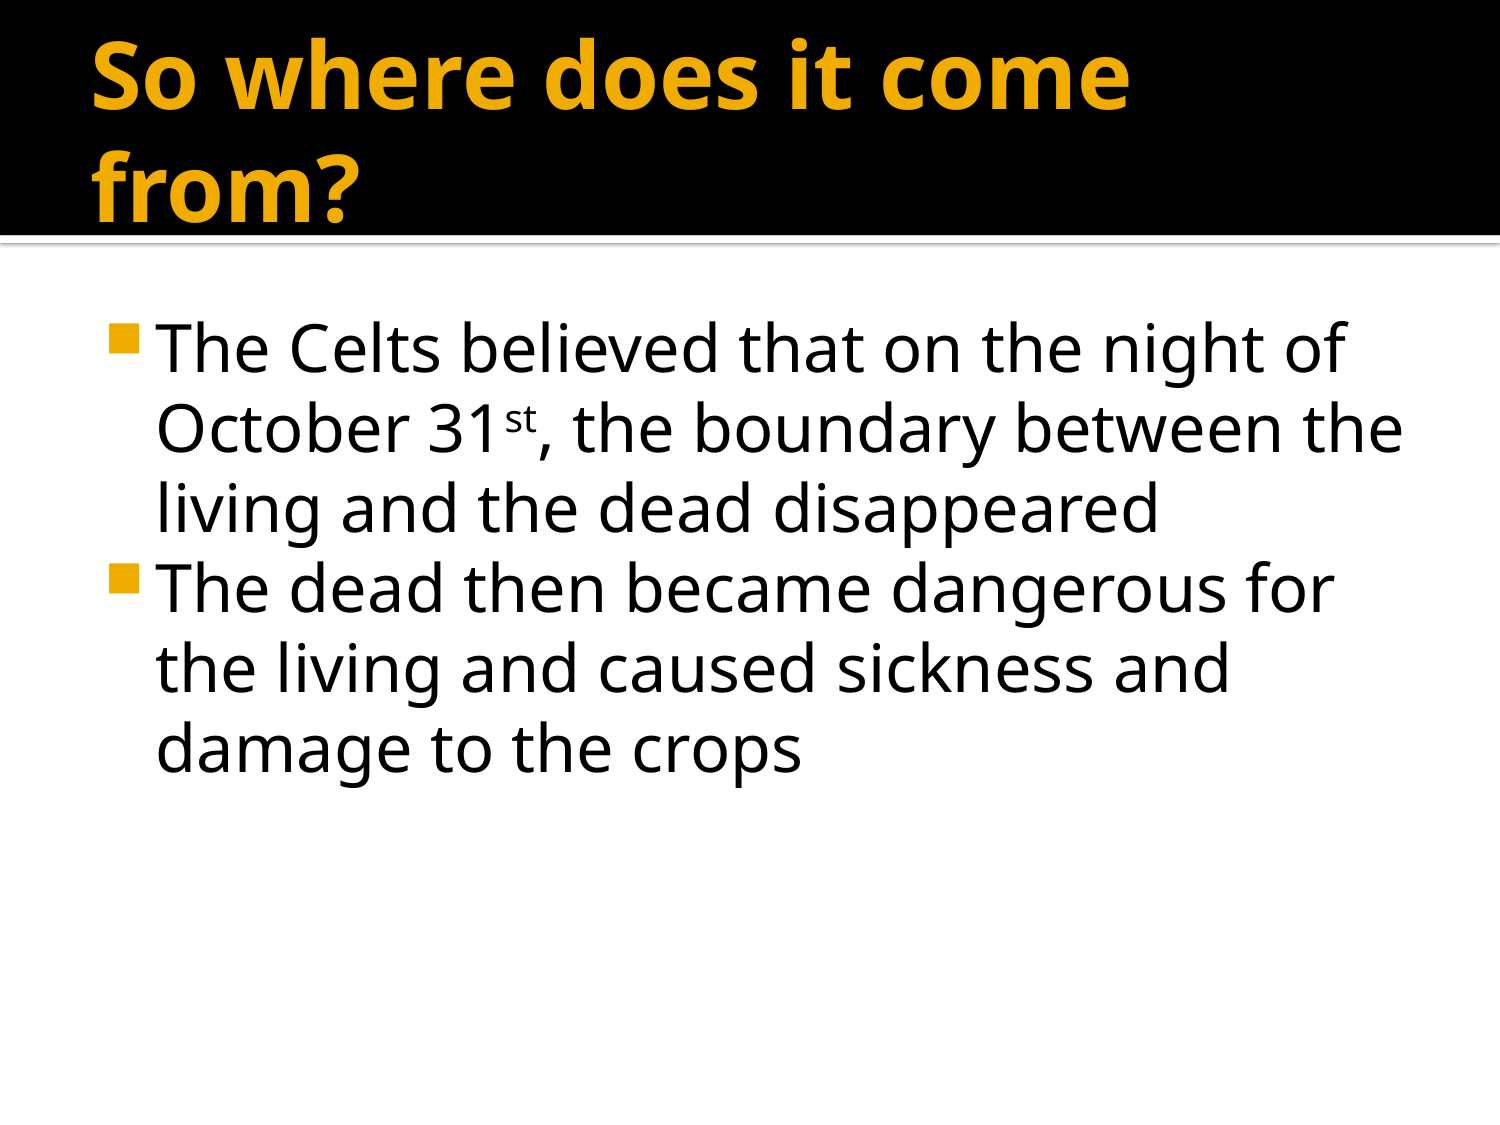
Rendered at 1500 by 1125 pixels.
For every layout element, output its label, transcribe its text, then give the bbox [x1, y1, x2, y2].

title So where does it come from? [75, 25, 1425, 231]
list The Celts believed that on the night of October 31st, the boundary between the living and the dead disappeared The dead then became dangerous for the living and caused sickness and damage to the crops [74, 290, 1426, 1051]
